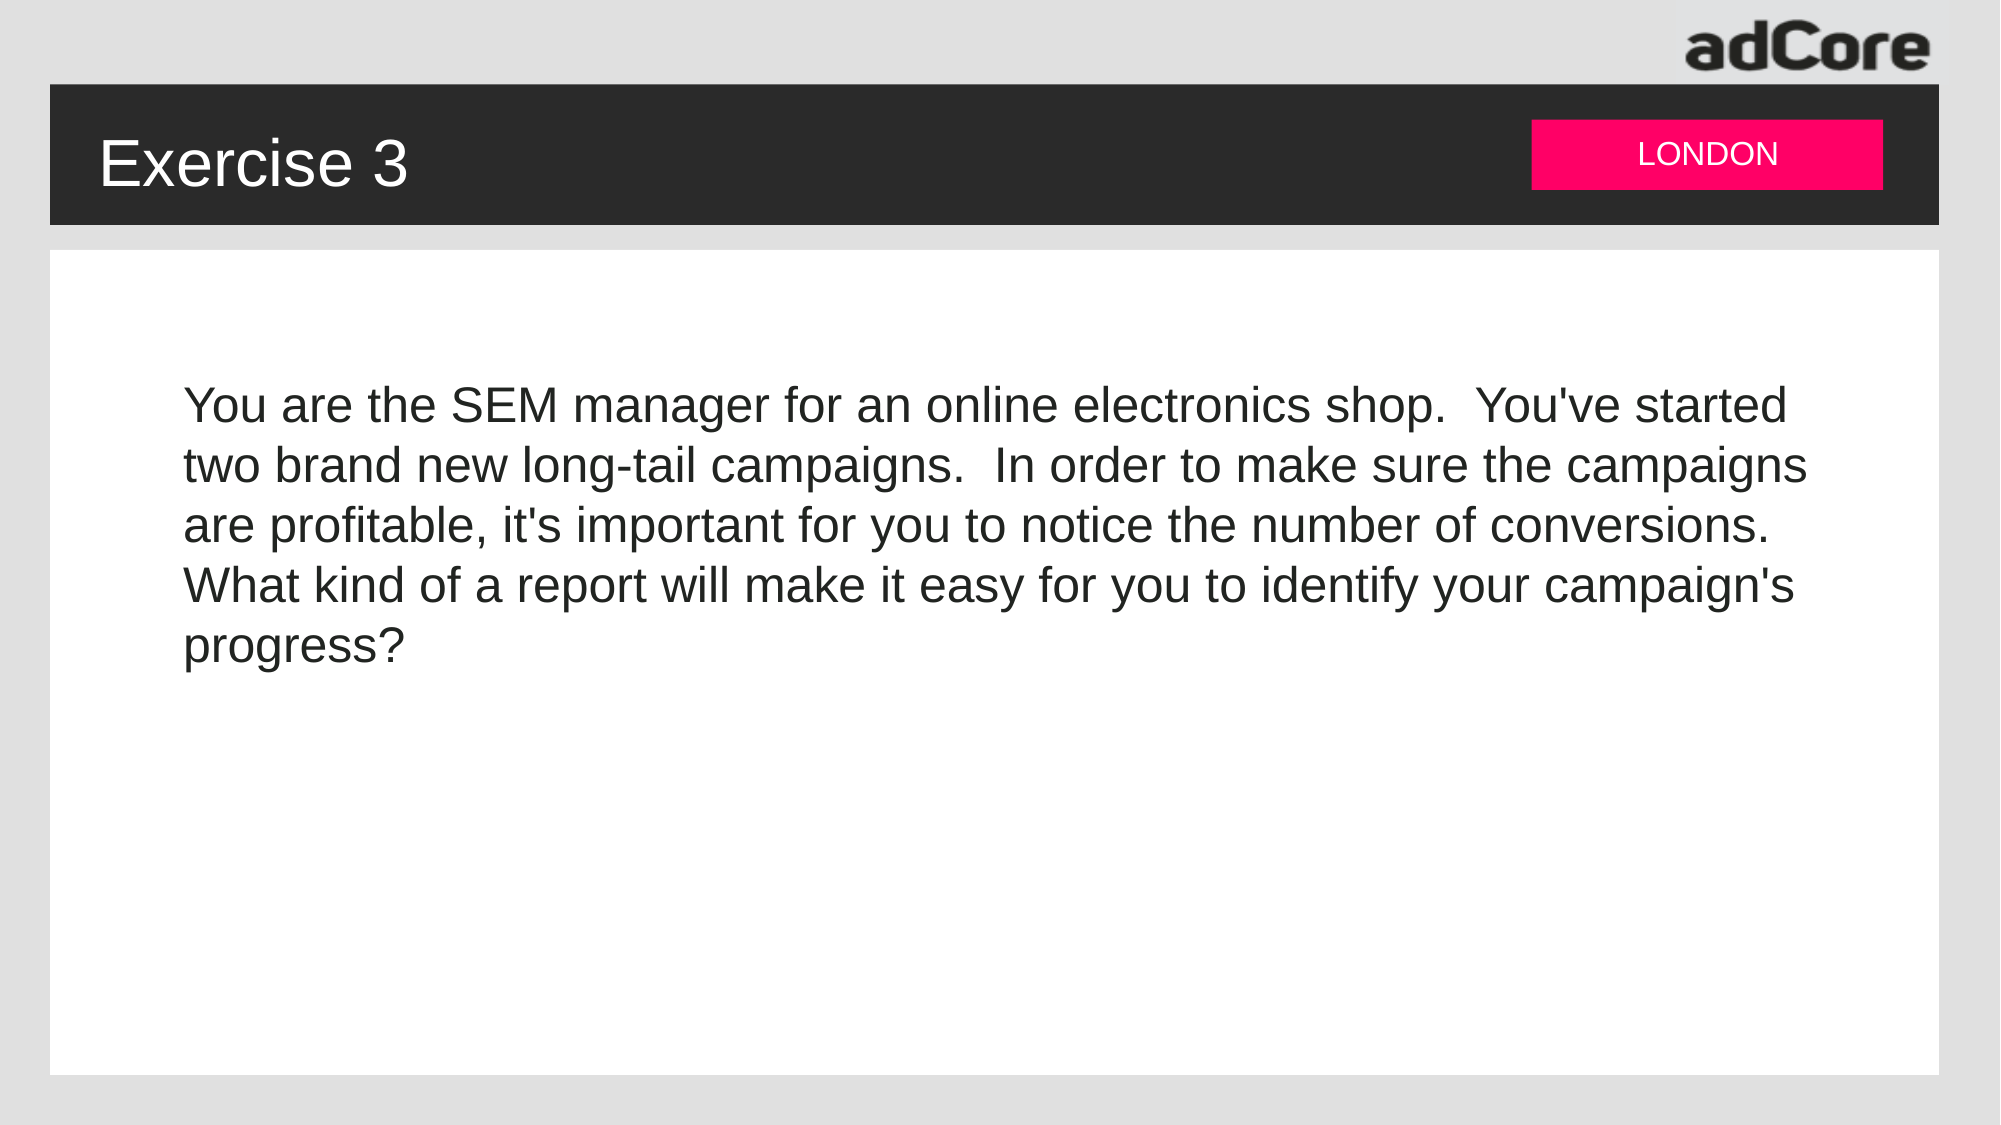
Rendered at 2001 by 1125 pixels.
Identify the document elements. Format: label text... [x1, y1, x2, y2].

list You are the SEM manager for an online electronics shop. You've started two brand new long-tail campaigns. In order to make sure the campaigns are profitable, it's important for you to notice the number of conversions. What kind of a report will make it easy for you to identify your campaign's progress? [168, 275, 1838, 1050]
picture [1676, 0, 1949, 85]
list Exercise 3 [83, 112, 1450, 200]
list LONDON [1533, 125, 1884, 188]
